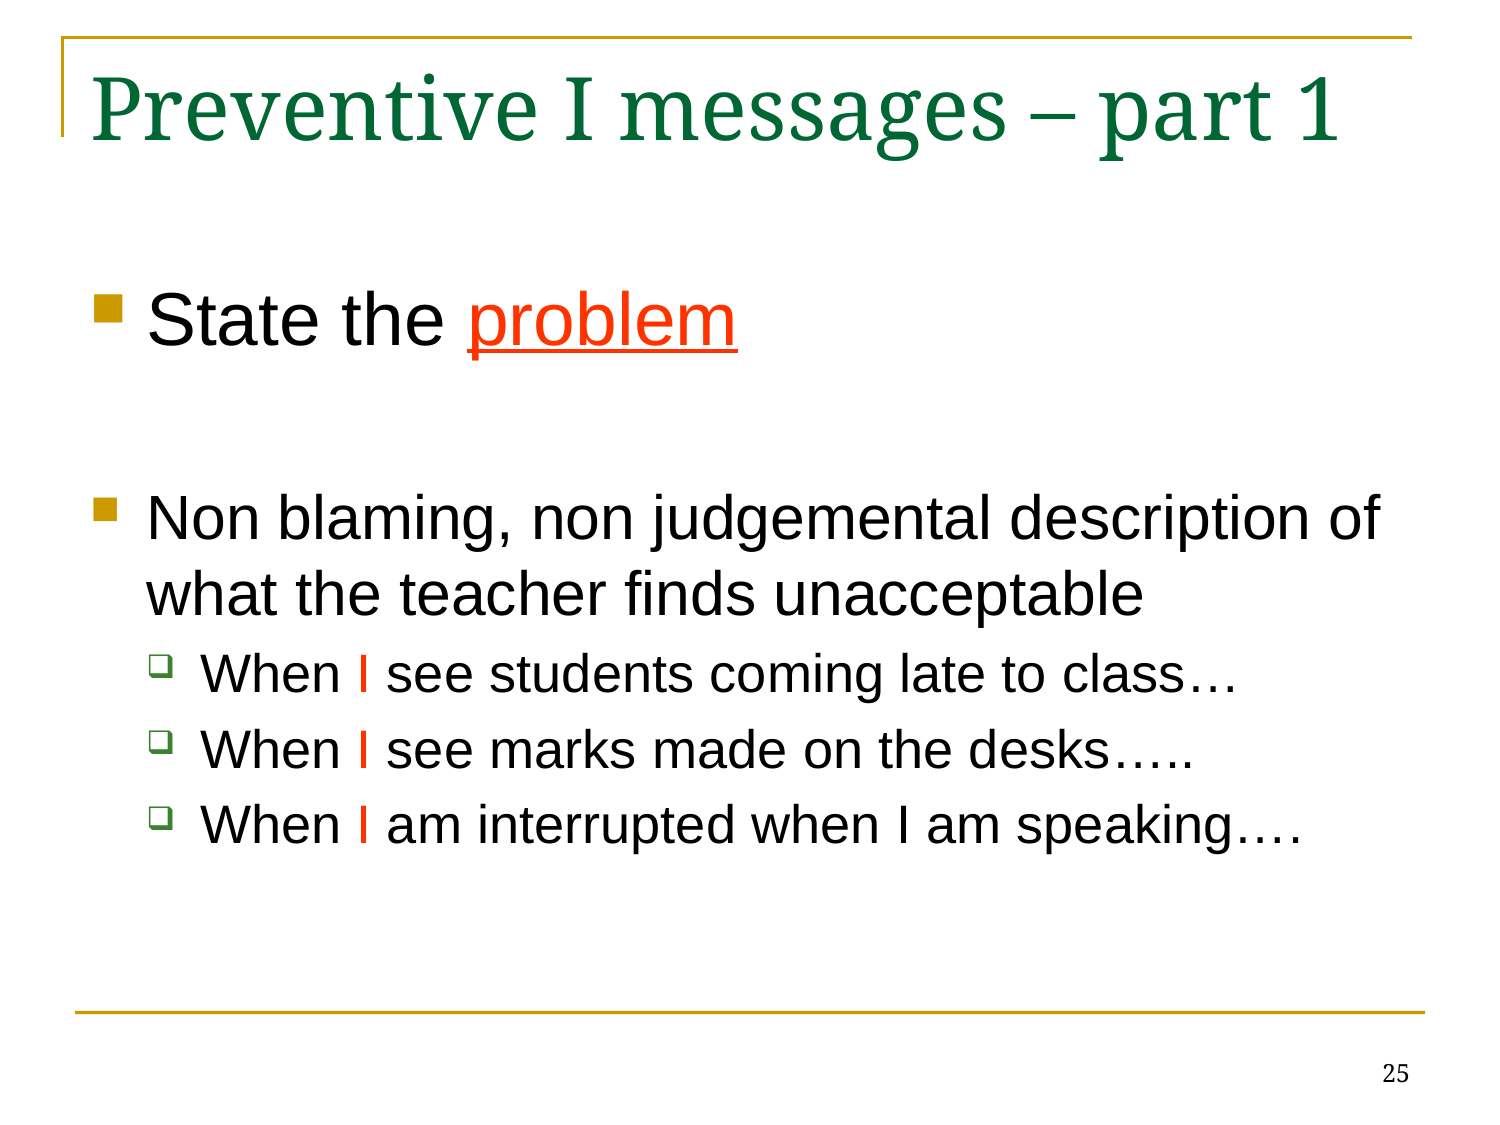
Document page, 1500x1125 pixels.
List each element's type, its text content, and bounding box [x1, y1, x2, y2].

slide_number 25 [1074, 1023, 1426, 1100]
title Preventive I messages – part 1 [74, 45, 1426, 233]
list State the problem Non blaming, non judgemental description of what the teacher finds unacceptable When I see students coming late to class… When I see marks made on the desks….. When I am interrupted when I am speaking…. [74, 262, 1426, 1006]
